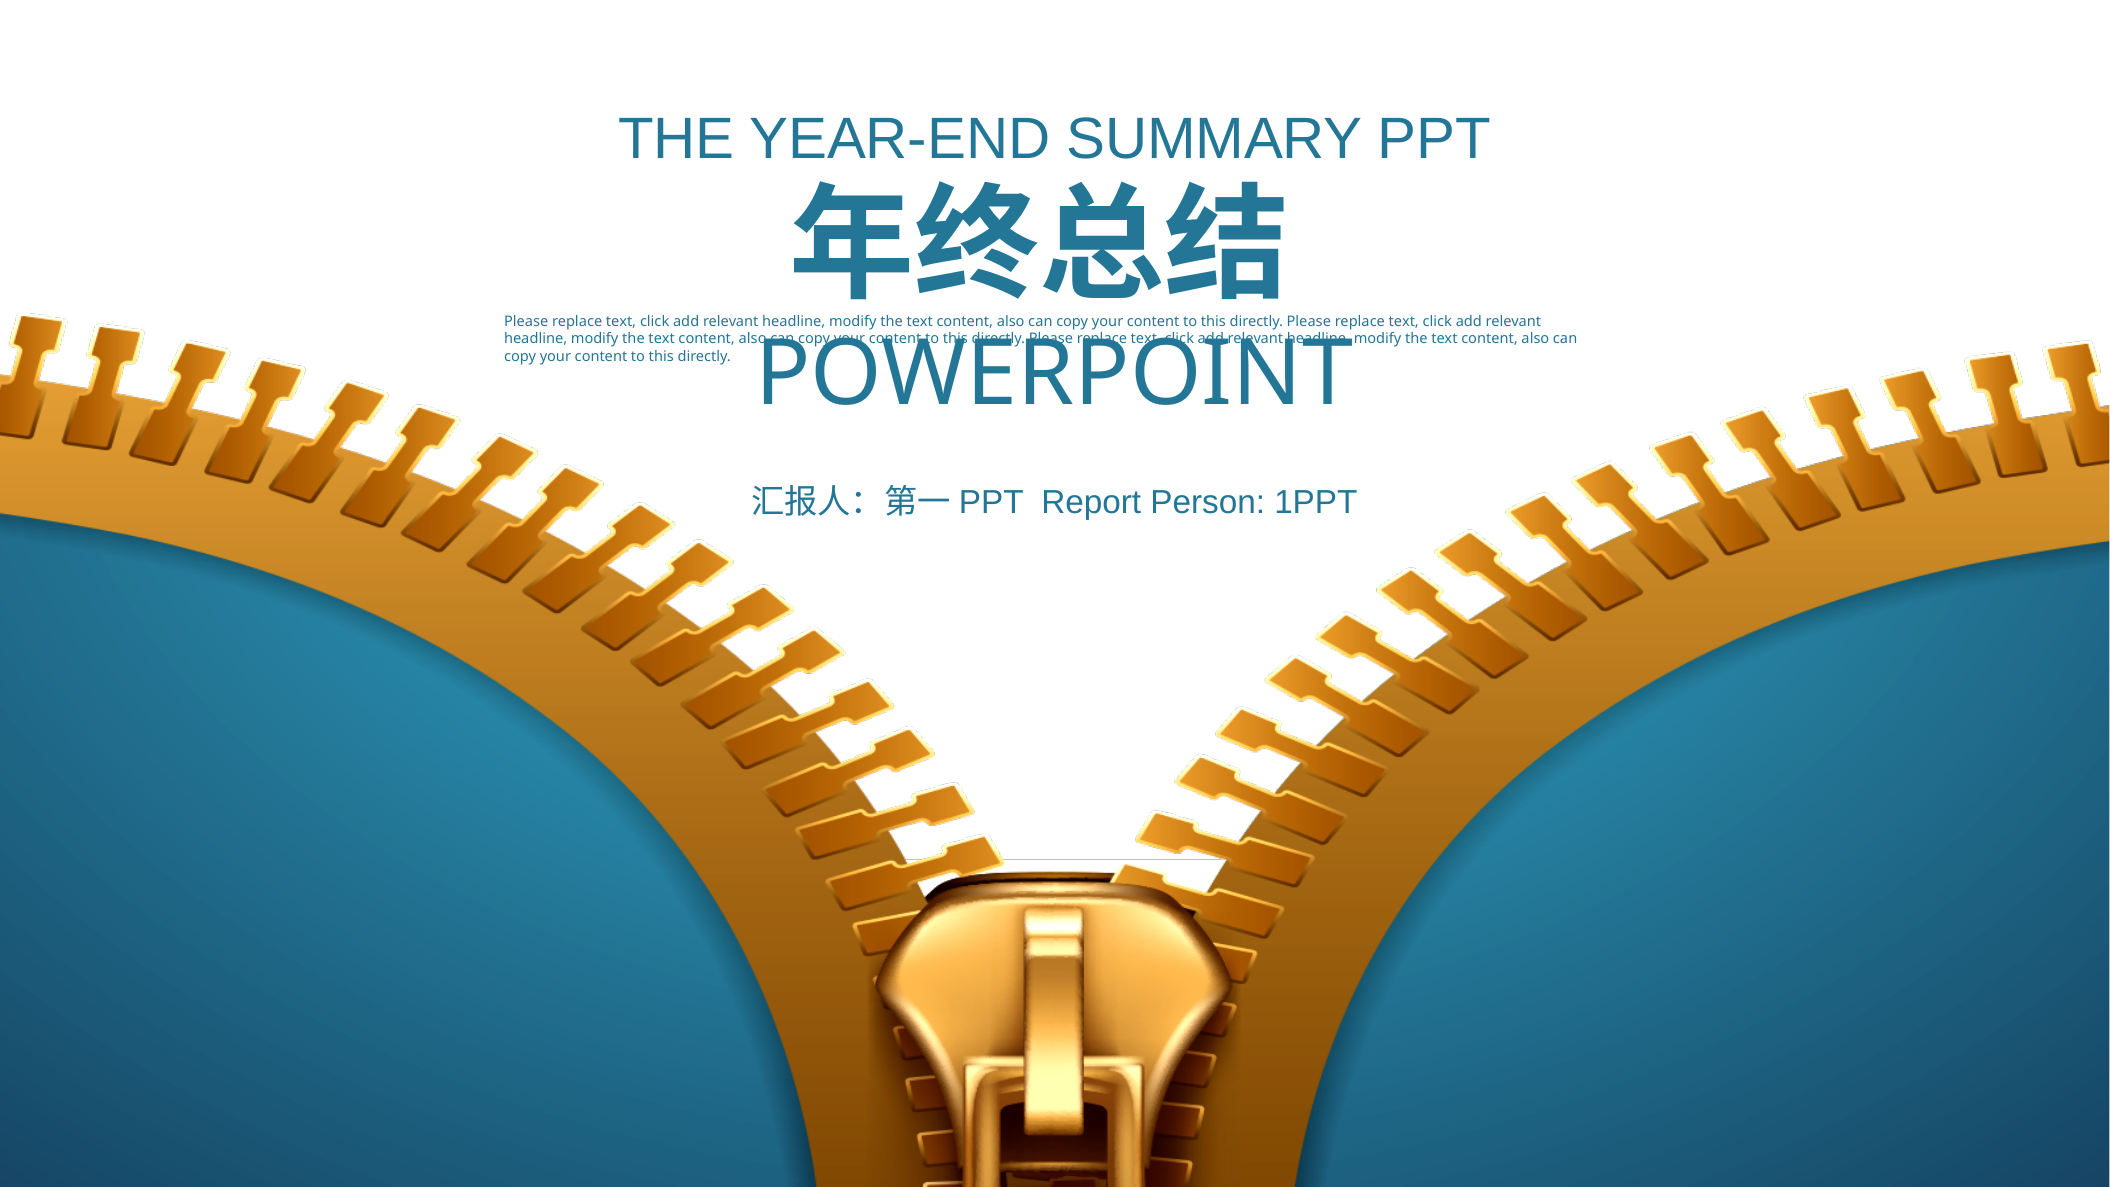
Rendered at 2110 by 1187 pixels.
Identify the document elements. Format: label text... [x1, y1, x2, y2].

picture [0, 297, 2110, 1187]
text_box THE YEAR-END SUMMARY PPT [602, 100, 1508, 163]
text_box 年终总结POWERPOINT [493, 163, 1616, 297]
